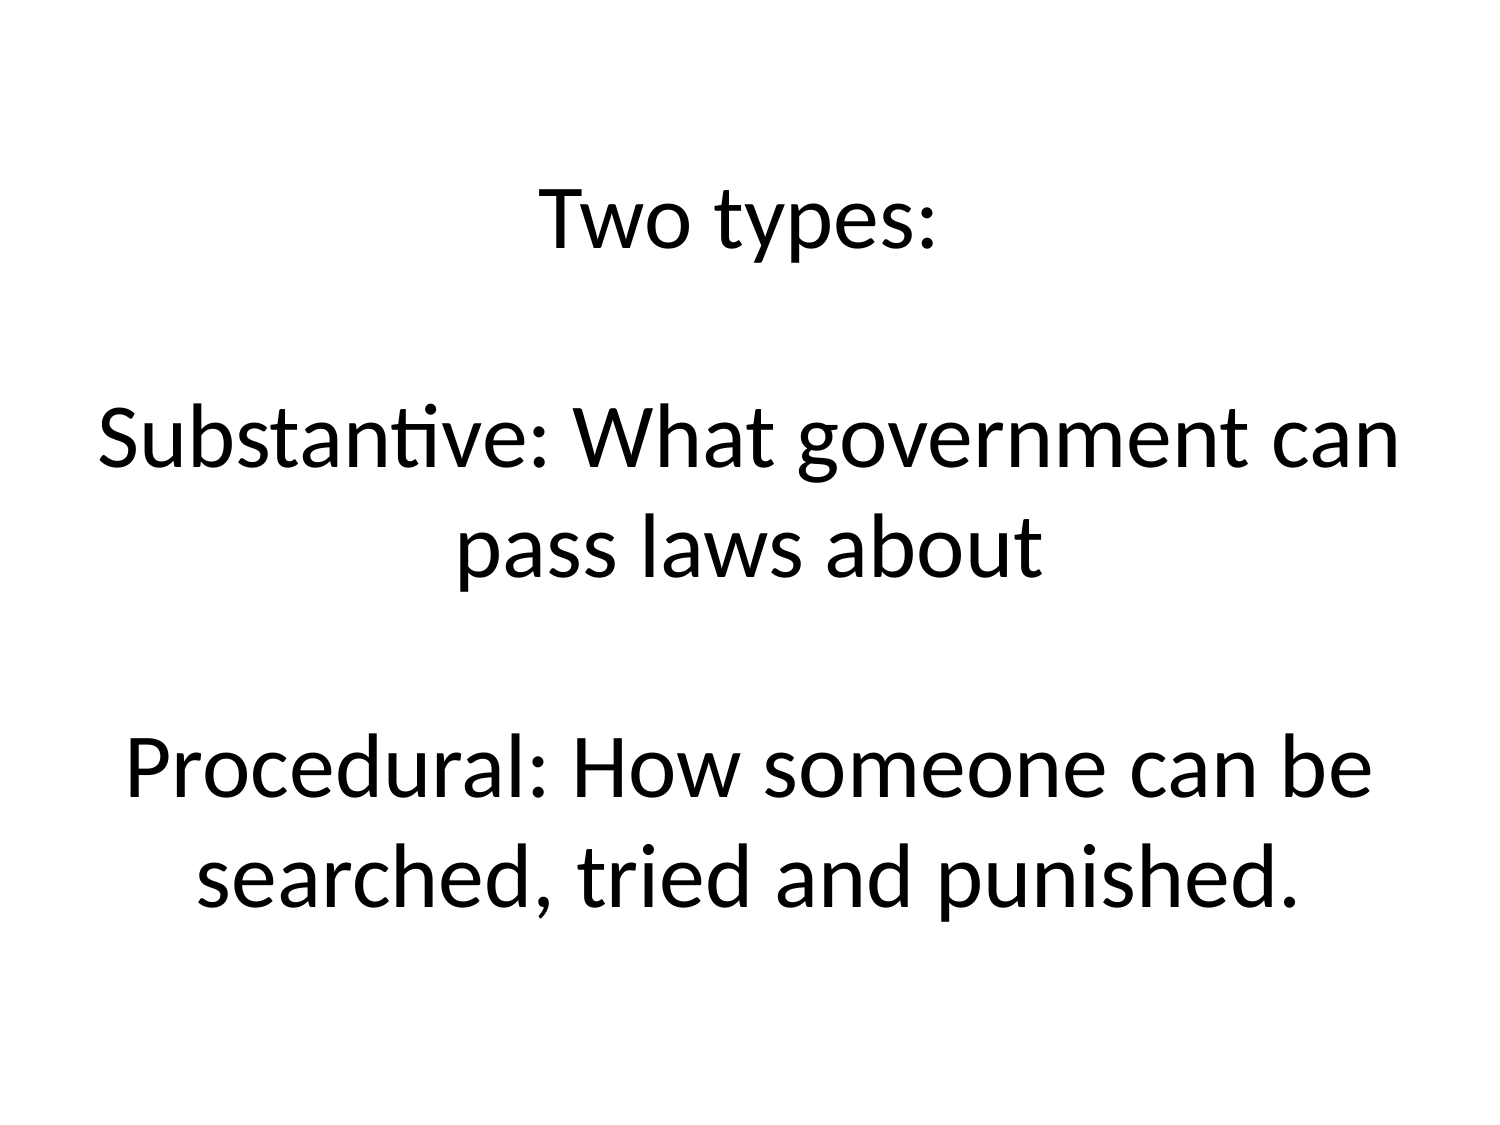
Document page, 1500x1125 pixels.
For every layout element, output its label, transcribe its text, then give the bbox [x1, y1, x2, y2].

title Two types: Substantive: What government can pass laws about Procedural: How someone can be searched, tried and punished. [74, 44, 1426, 1038]
